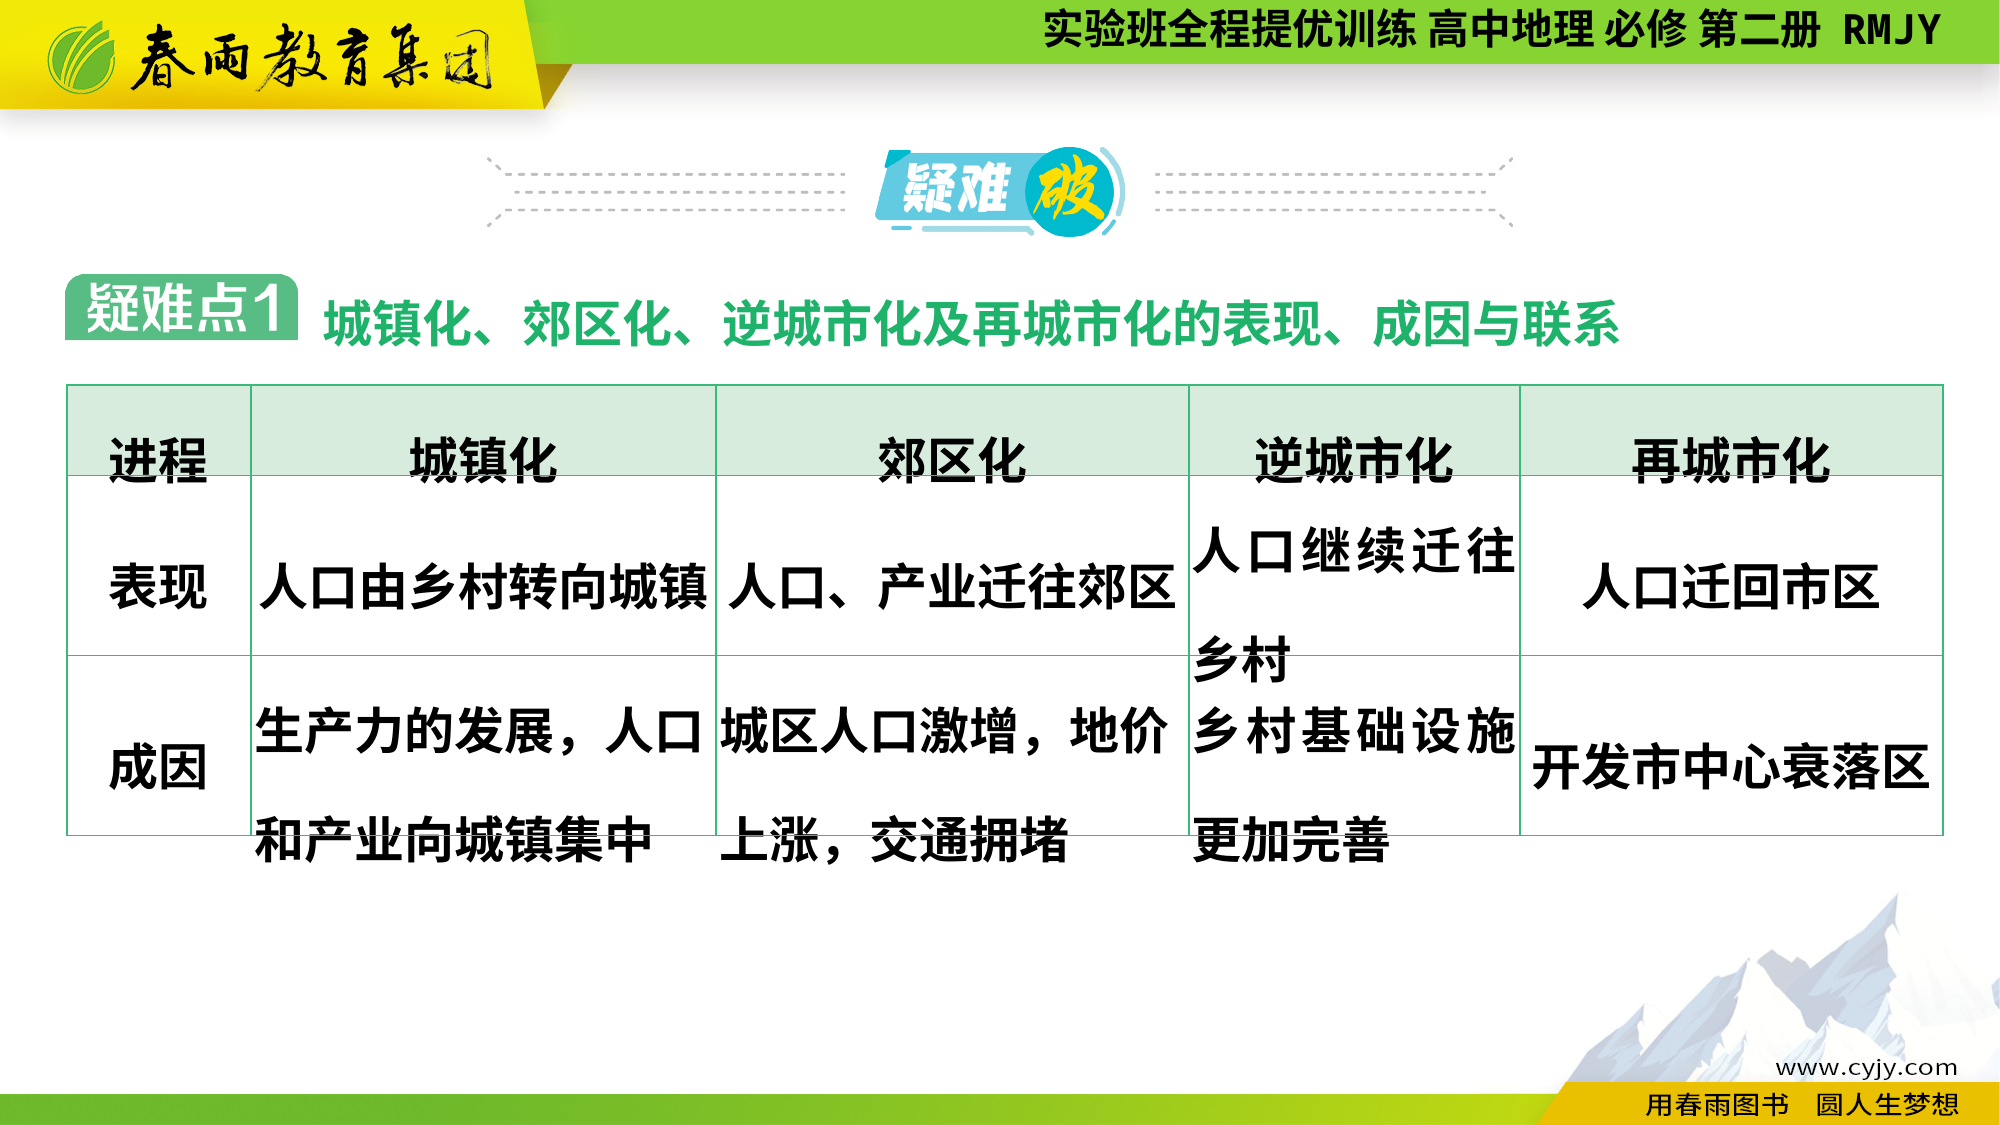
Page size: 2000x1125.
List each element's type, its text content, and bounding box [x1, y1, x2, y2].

table_cell 人口、产业迁往郊区 [717, 476, 1188, 655]
table_header 再城市化 [1521, 386, 1942, 475]
table_cell 成因 [68, 656, 250, 835]
picture [0, 0, 2000, 1125]
table_cell 生产力的发展，人口和产业向城镇集中 [252, 656, 715, 835]
table_cell 人口继续迁往乡村 [1190, 476, 1519, 655]
table_cell 乡村基础设施更加完善 [1190, 656, 1519, 835]
table_header 城镇化 [252, 386, 715, 475]
table_cell 开发市中心衰落区 [1521, 656, 1942, 835]
text_box 城镇化、郊区化、逆城市化及再城市化的表现、成因与联系 [59, 254, 1944, 360]
table_cell 人口迁回市区 [1521, 476, 1942, 655]
table_header 逆城市化 [1190, 386, 1519, 475]
table_header 郊区化 [717, 386, 1188, 475]
table_cell 表现 [68, 476, 250, 655]
table_cell 人口由乡村转向城镇 [252, 476, 715, 655]
table_cell 城区人口激增，地价上涨，交通拥堵 [717, 656, 1188, 835]
table_header 进程 [68, 386, 250, 475]
